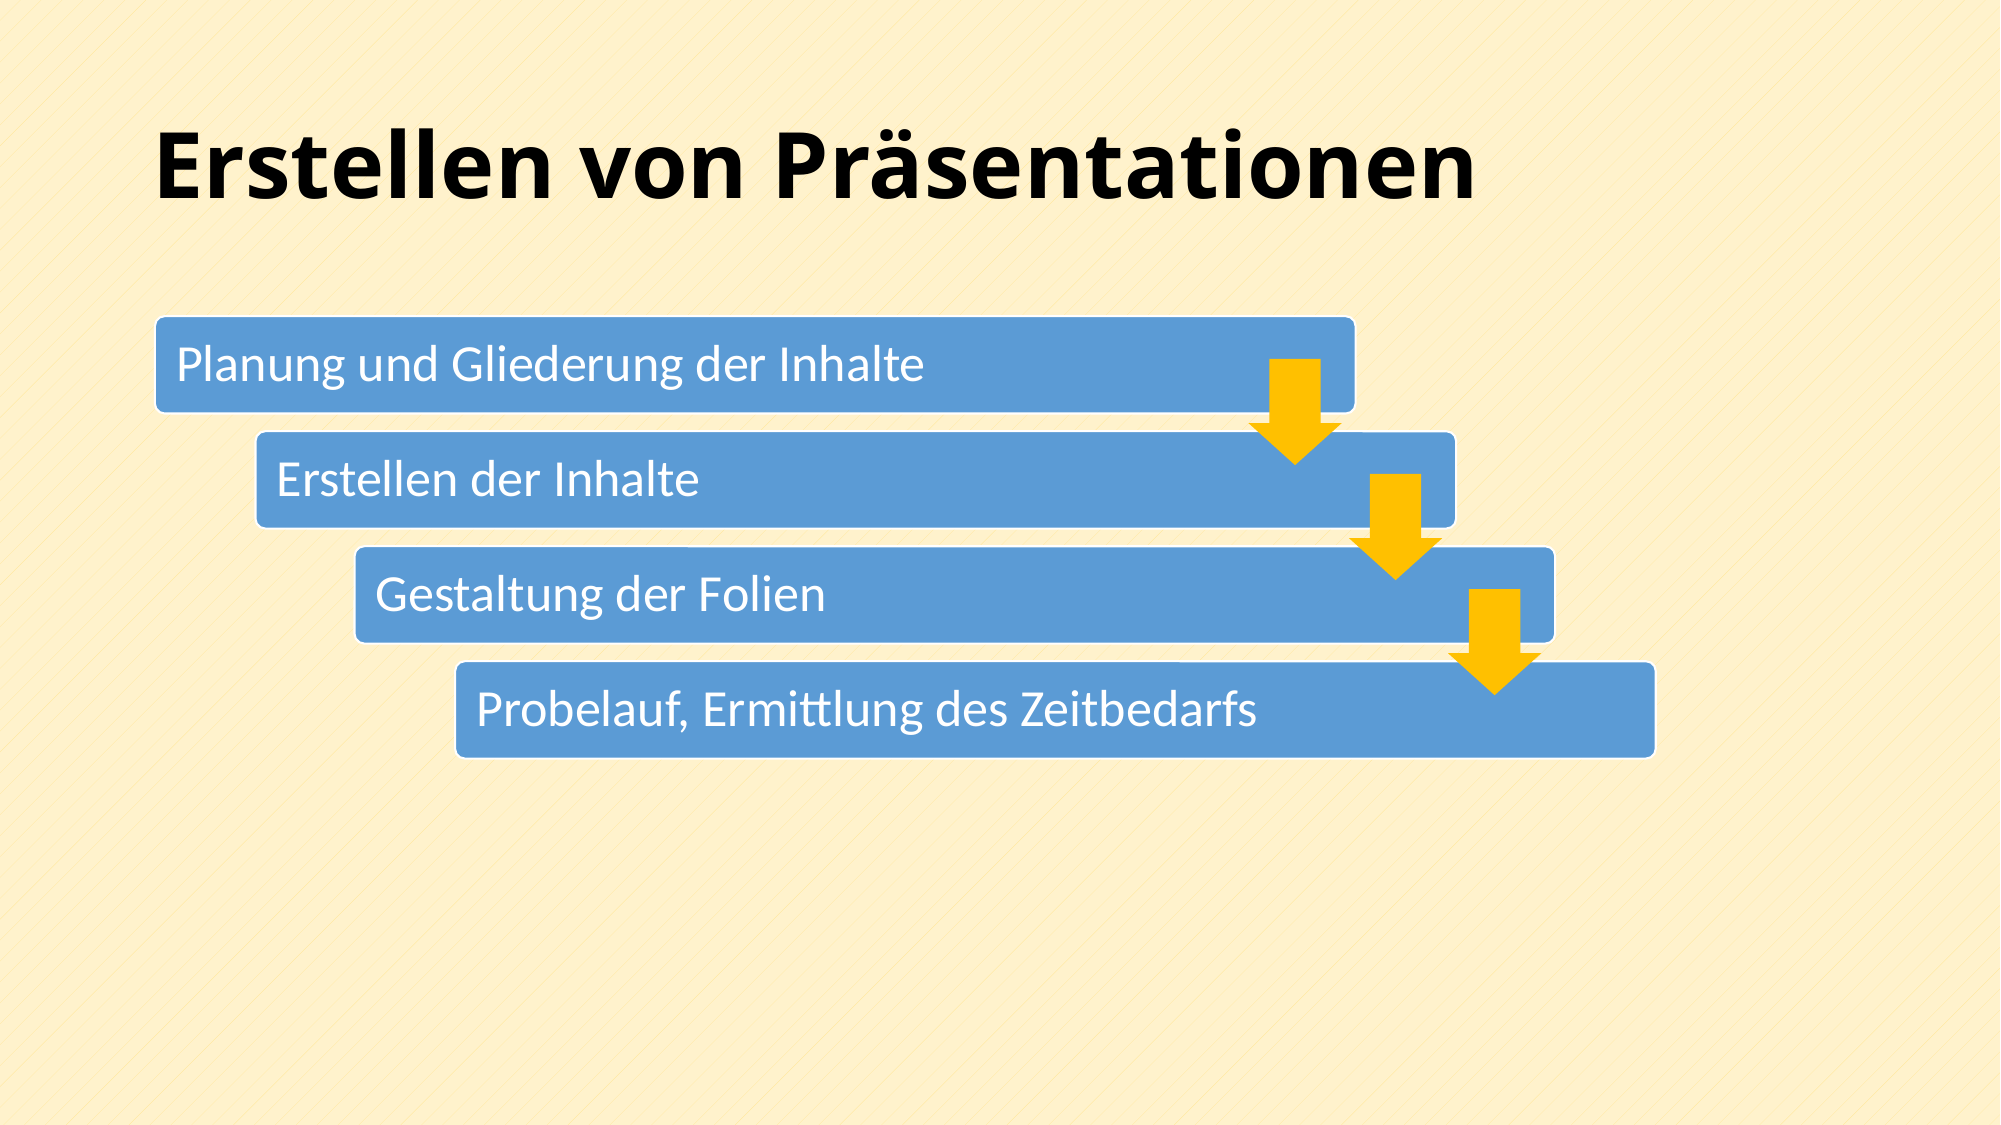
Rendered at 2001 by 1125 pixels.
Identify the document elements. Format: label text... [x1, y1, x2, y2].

title Erstellen von Präsentationen [137, 59, 1863, 278]
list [154, 316, 1656, 759]
